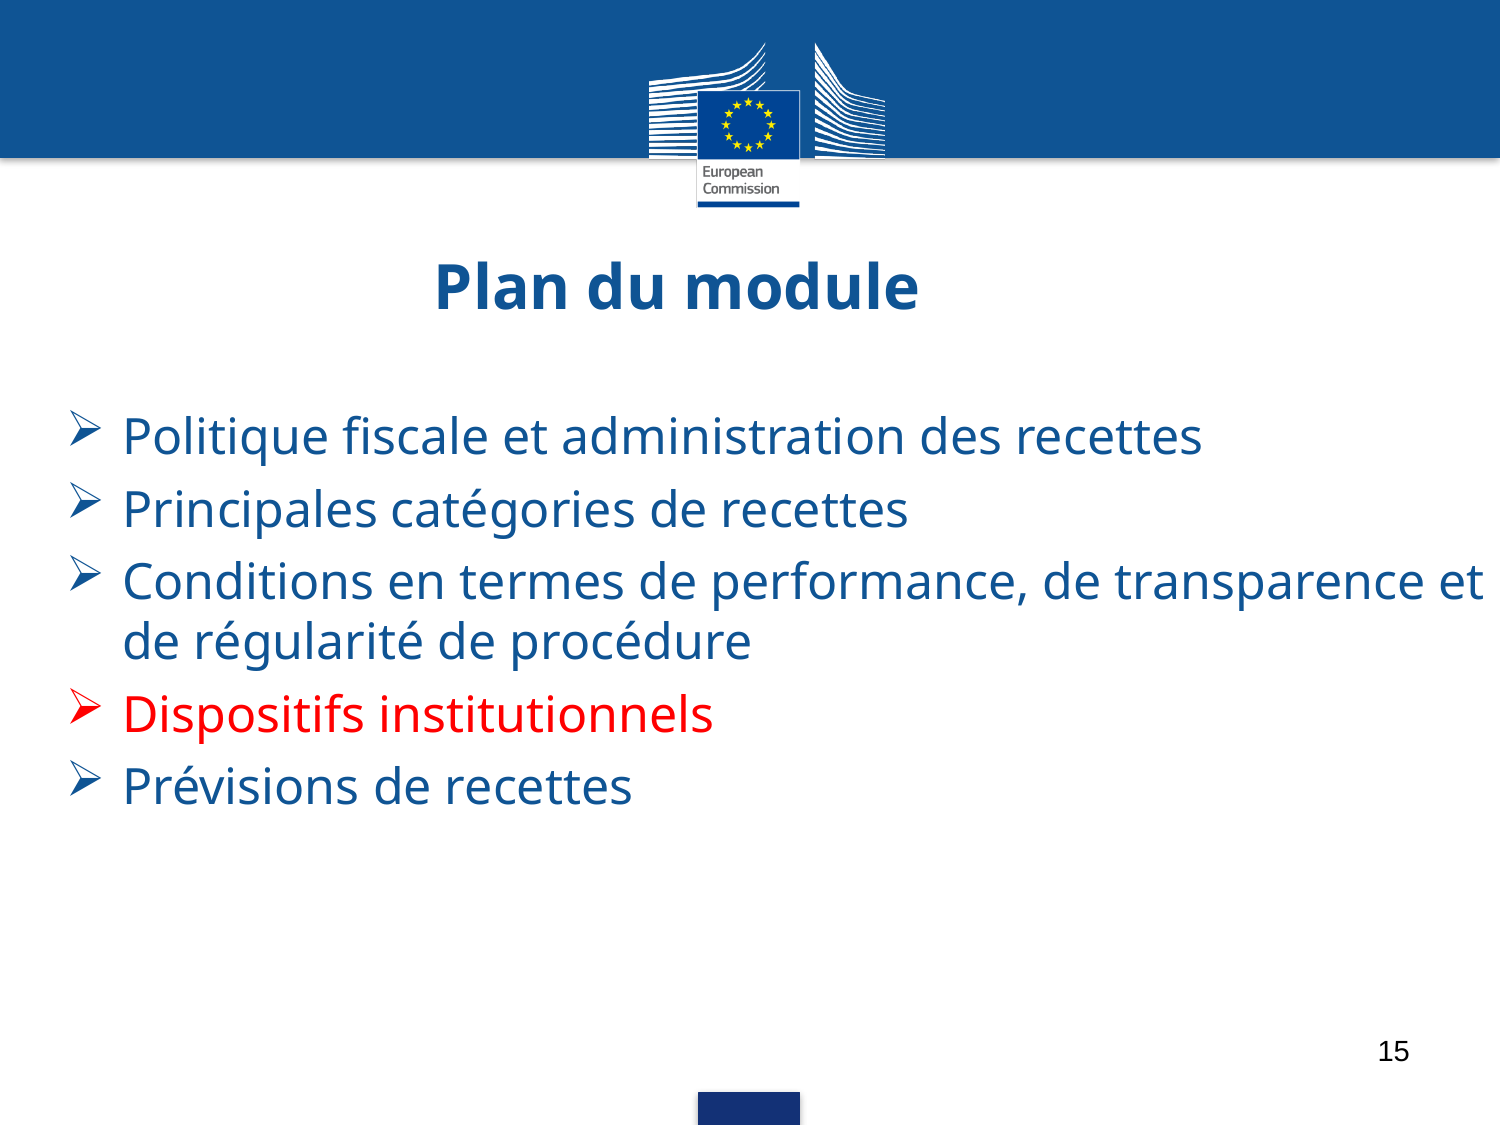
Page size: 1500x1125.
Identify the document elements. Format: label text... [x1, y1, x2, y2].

title Plan du module [359, 190, 1076, 379]
slide_number 15 [1074, 1024, 1426, 1103]
picture [649, 42, 885, 190]
list Politique fiscale et administration des recettes Principales catégories de recettes Conditions en termes de performance, de transparence et de régularité de procédure Dispositifs institutionnels Prévisions de recettes [50, 396, 1500, 1002]
